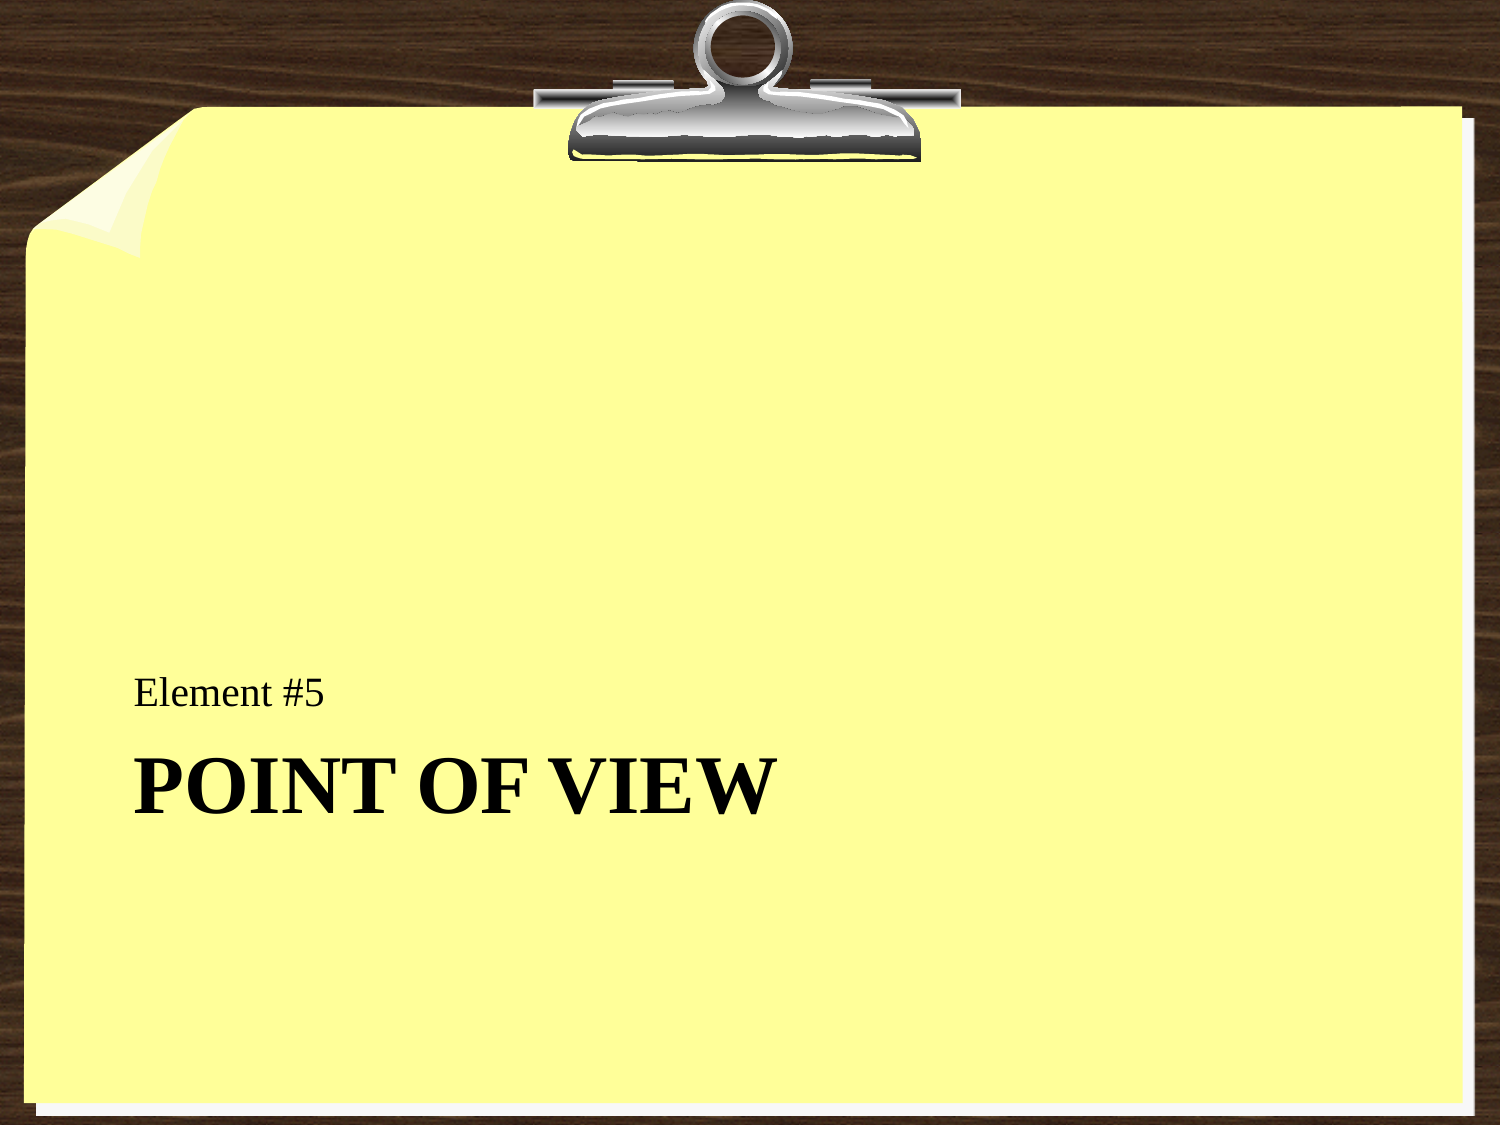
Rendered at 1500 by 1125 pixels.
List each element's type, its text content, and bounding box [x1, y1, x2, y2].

picture [0, 0, 1500, 1125]
list Element #5 [118, 476, 1394, 724]
title Point of view [118, 724, 1394, 947]
picture [710, 15, 775, 78]
